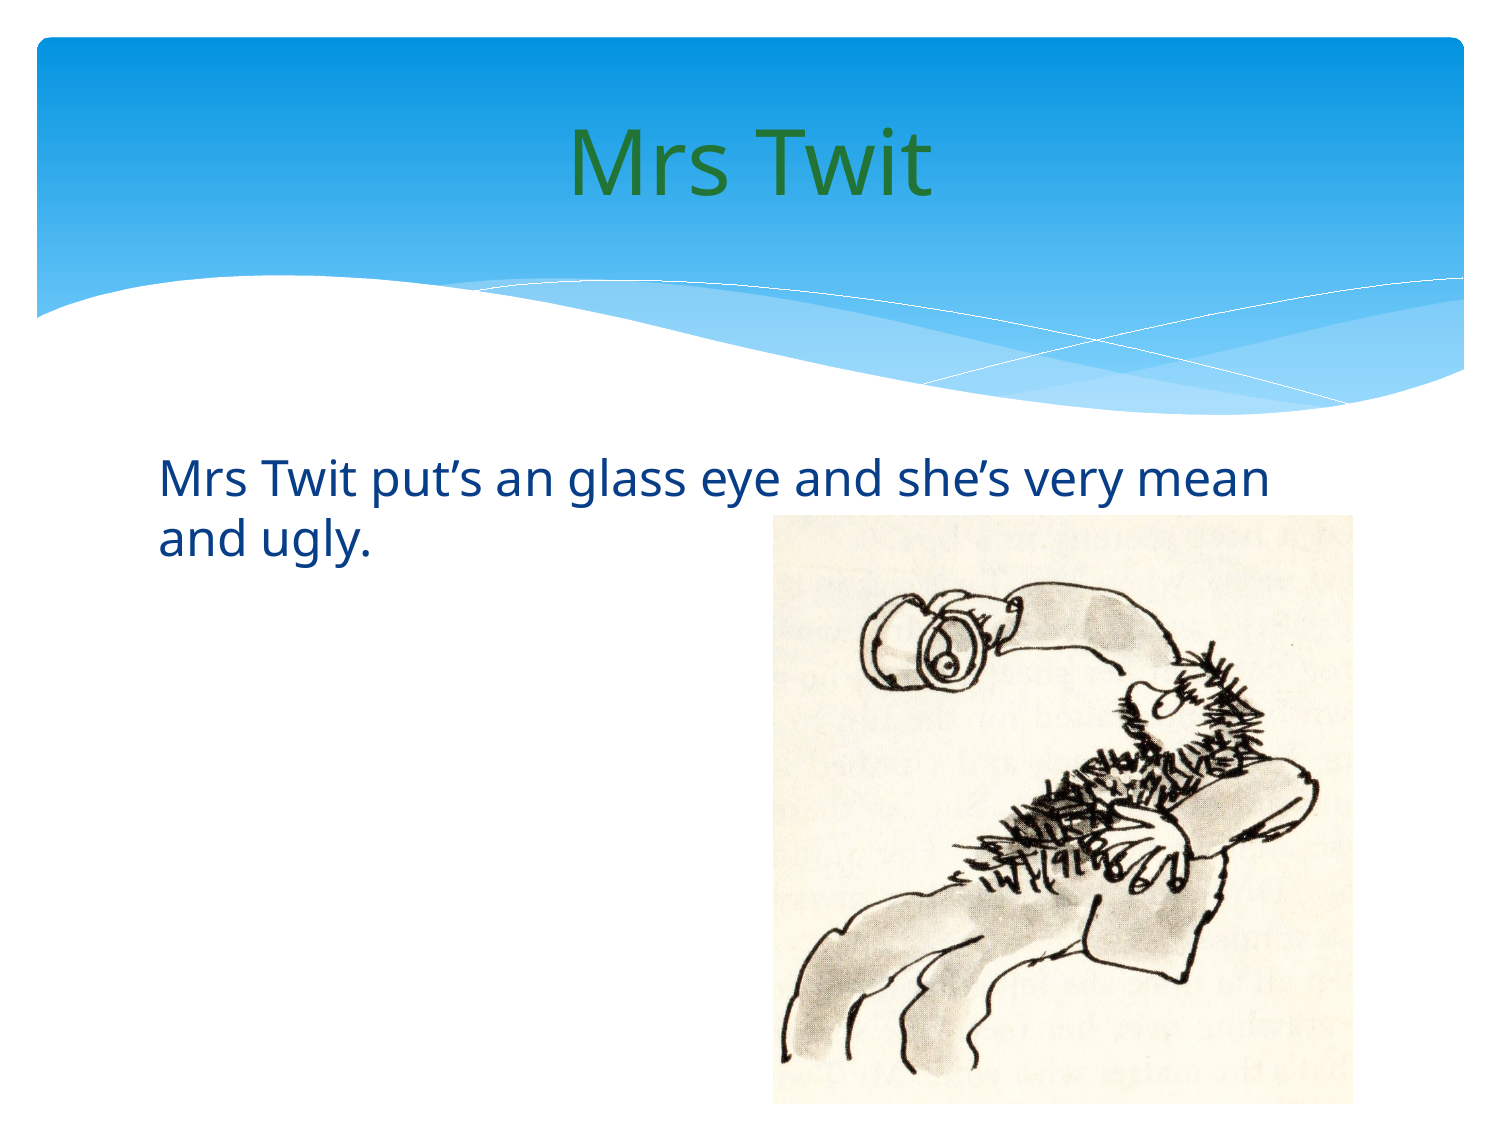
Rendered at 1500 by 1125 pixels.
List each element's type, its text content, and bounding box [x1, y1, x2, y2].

title Mrs Twit [75, 55, 1425, 261]
picture [773, 514, 1353, 1104]
list Mrs Twit put’s an glass eye and she’s very mean and ugly. [143, 438, 1359, 1005]
